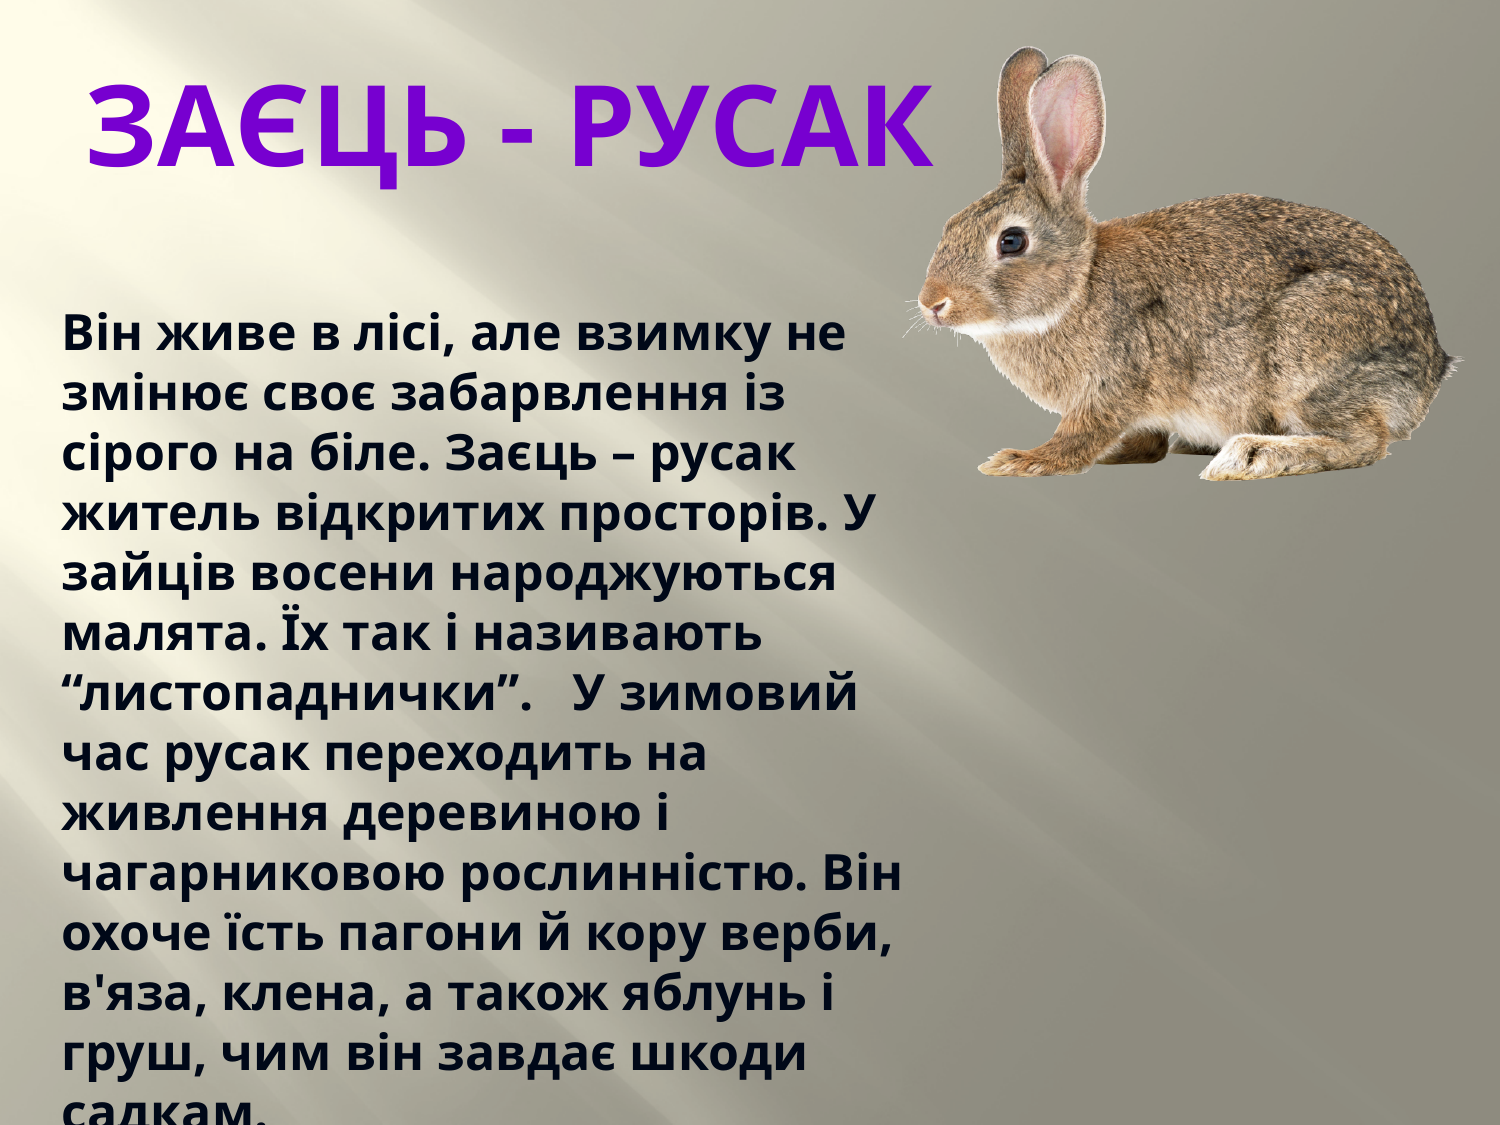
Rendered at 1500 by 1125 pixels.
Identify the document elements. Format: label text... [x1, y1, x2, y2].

text_box Він живе в лісі, але взимку не змінює своє забарвлення із сірого на біле. Заєць – русак житель відкритих просторів. У зайців восени народжуються малята. Їх так і називають “листопаднички”. У зимовий час русак переходить на живлення деревиною і чагарниковою рослинністю. Він охоче їсть пагони й кору верби, в'яза, клена, а також яблунь і груш, чим він завдає шкоди садкам. [46, 292, 926, 1125]
text_box Заєць - русак [58, 46, 902, 197]
picture [902, 46, 1465, 481]
